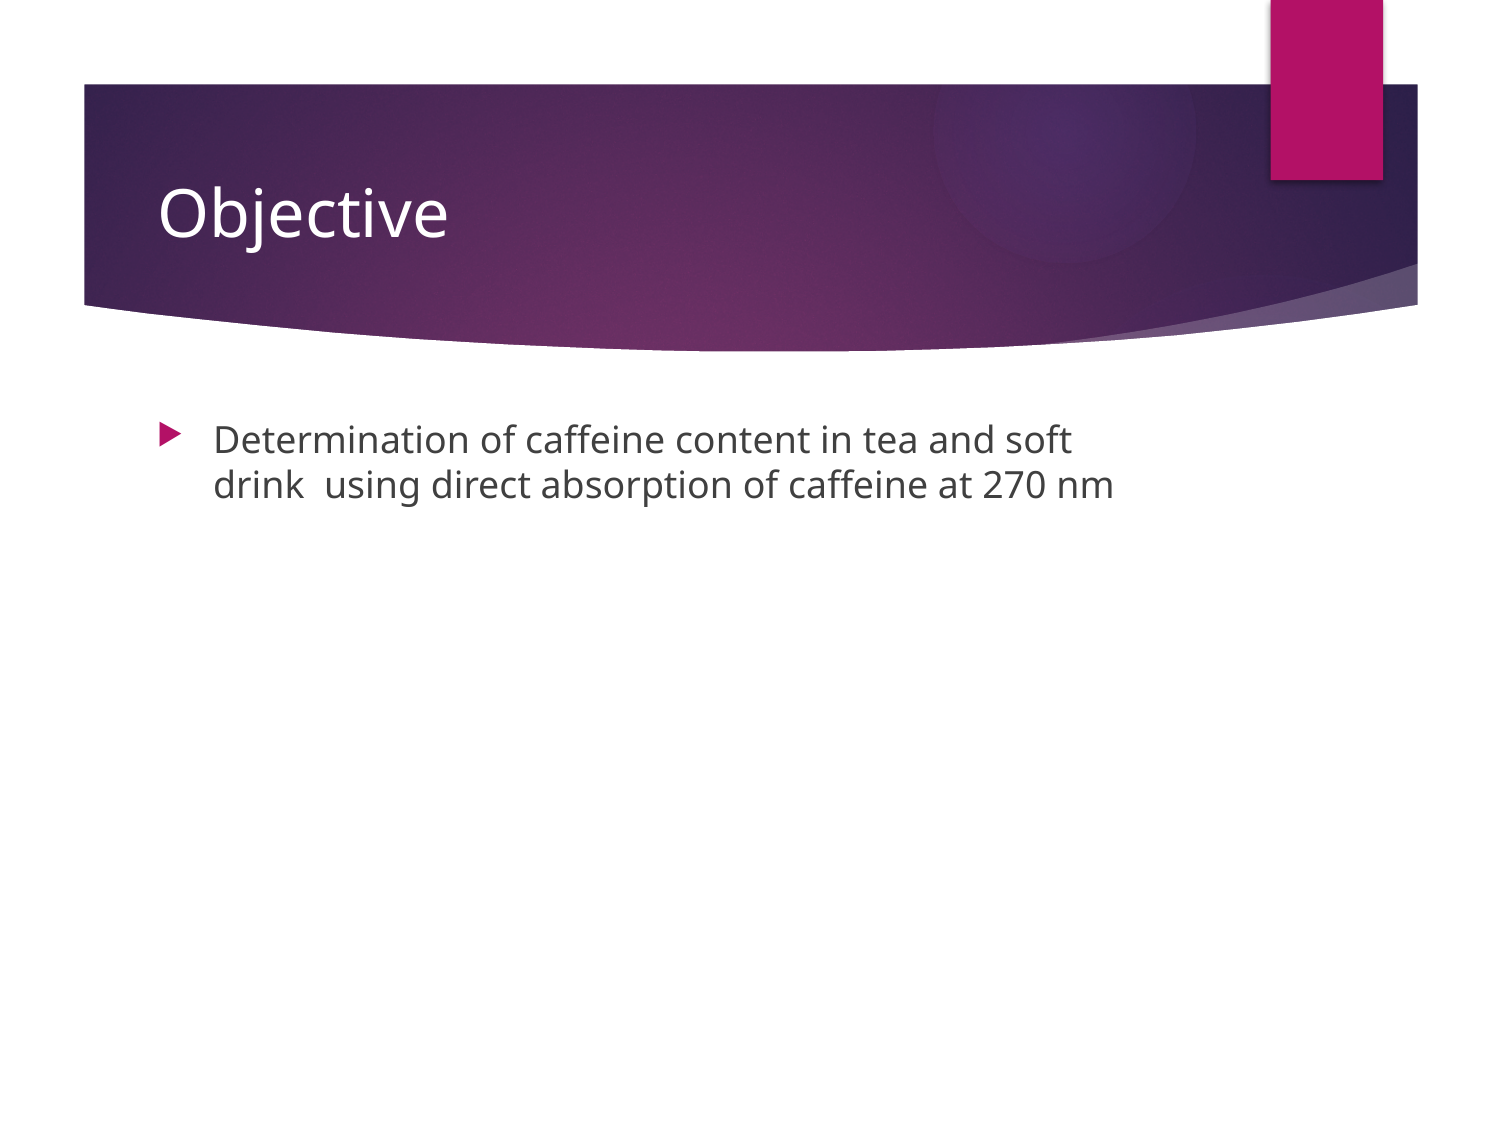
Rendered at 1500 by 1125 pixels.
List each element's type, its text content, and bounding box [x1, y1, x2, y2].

list Determination of caffeine content in tea and soft drink using direct absorption of caffeine at 270 nm [141, 408, 1183, 988]
title Objective [142, 152, 1183, 269]
